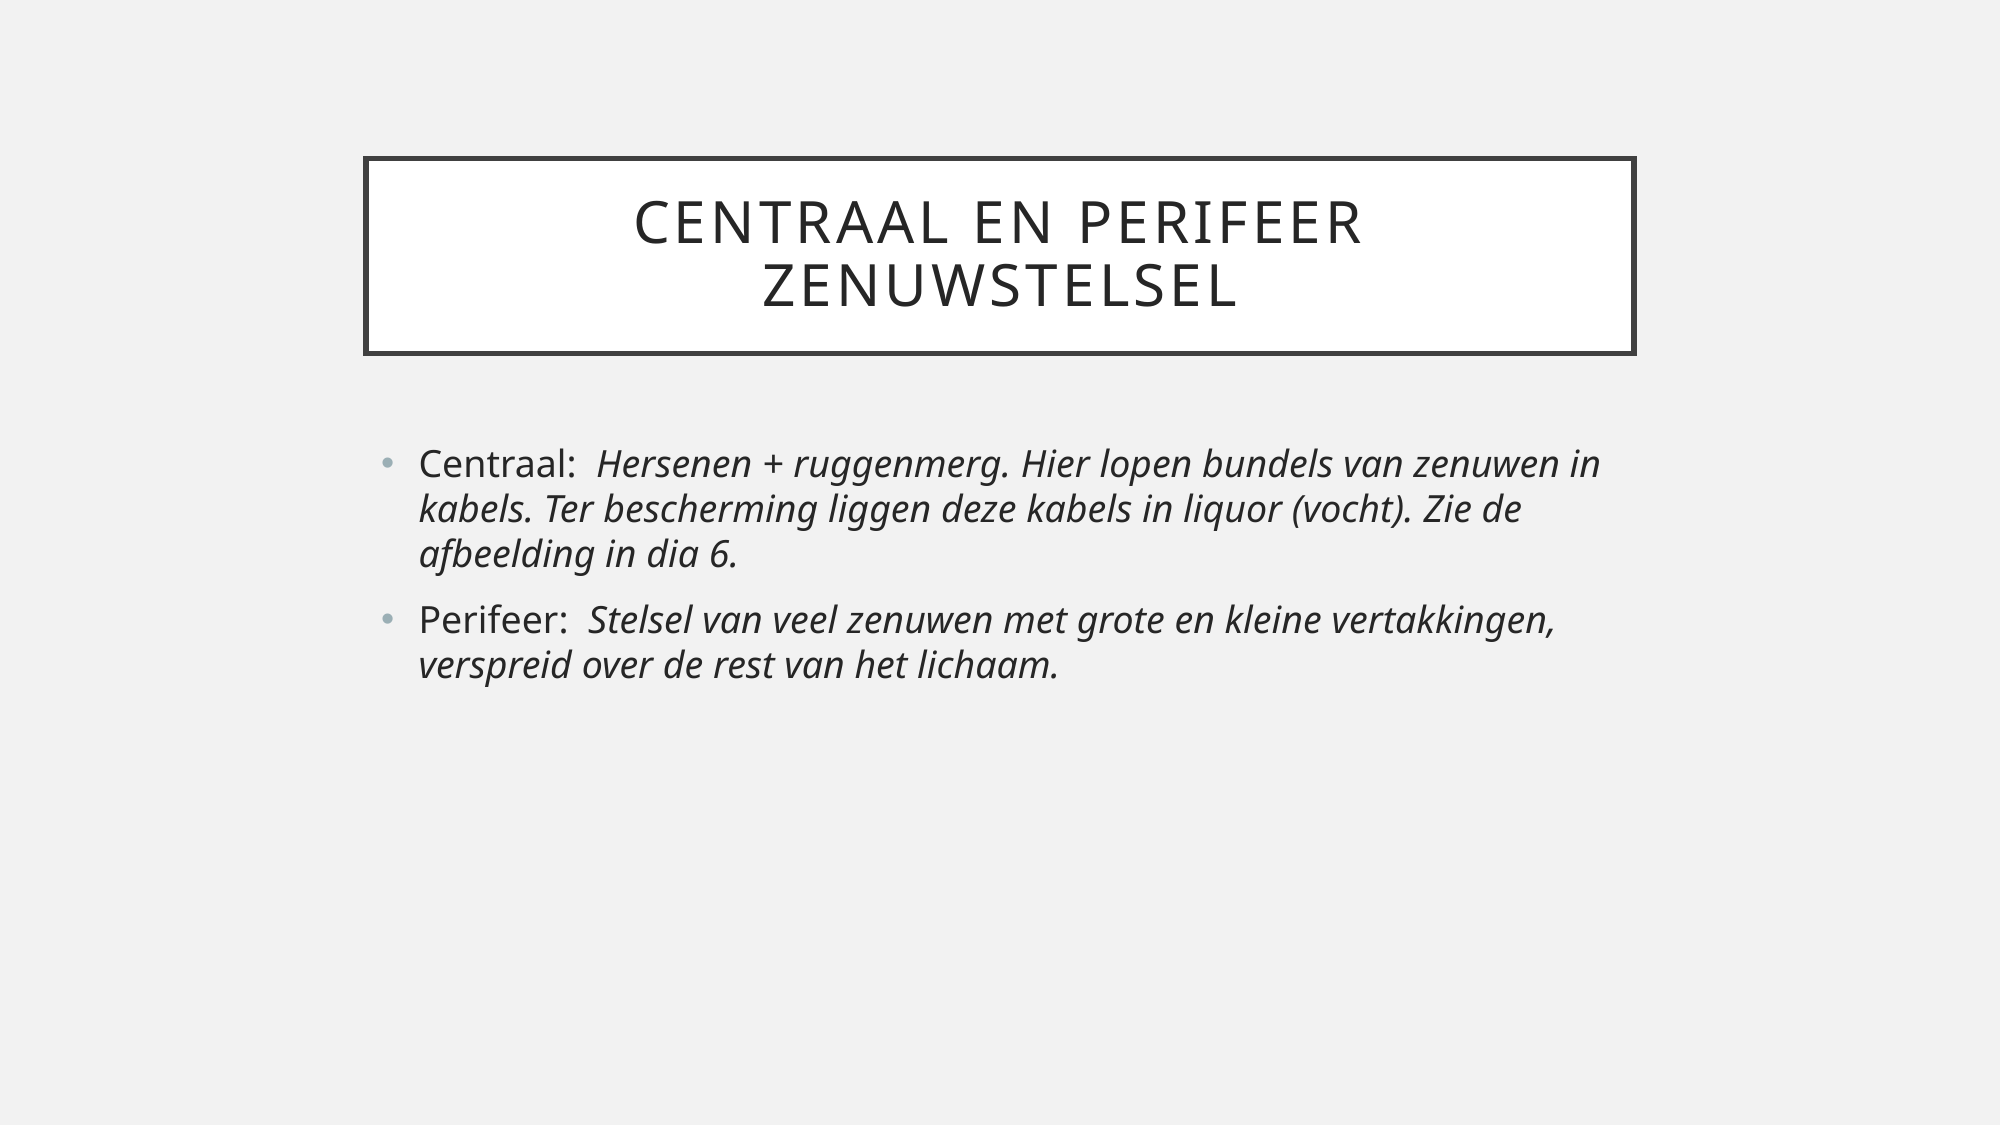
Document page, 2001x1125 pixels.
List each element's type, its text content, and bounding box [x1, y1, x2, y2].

list Centraal: Hersenen + ruggenmerg. Hier lopen bundels van zenuwen in kabels. Ter bescherming liggen deze kabels in liquor (vocht). Zie de afbeelding in dia 6. Perifeer: Stelsel van veel zenuwen met grote en kleine vertakkingen, verspreid over de rest van het lichaam. [366, 432, 1634, 942]
title Centraal en perifeer zenuwstelsel [363, 156, 1637, 356]
